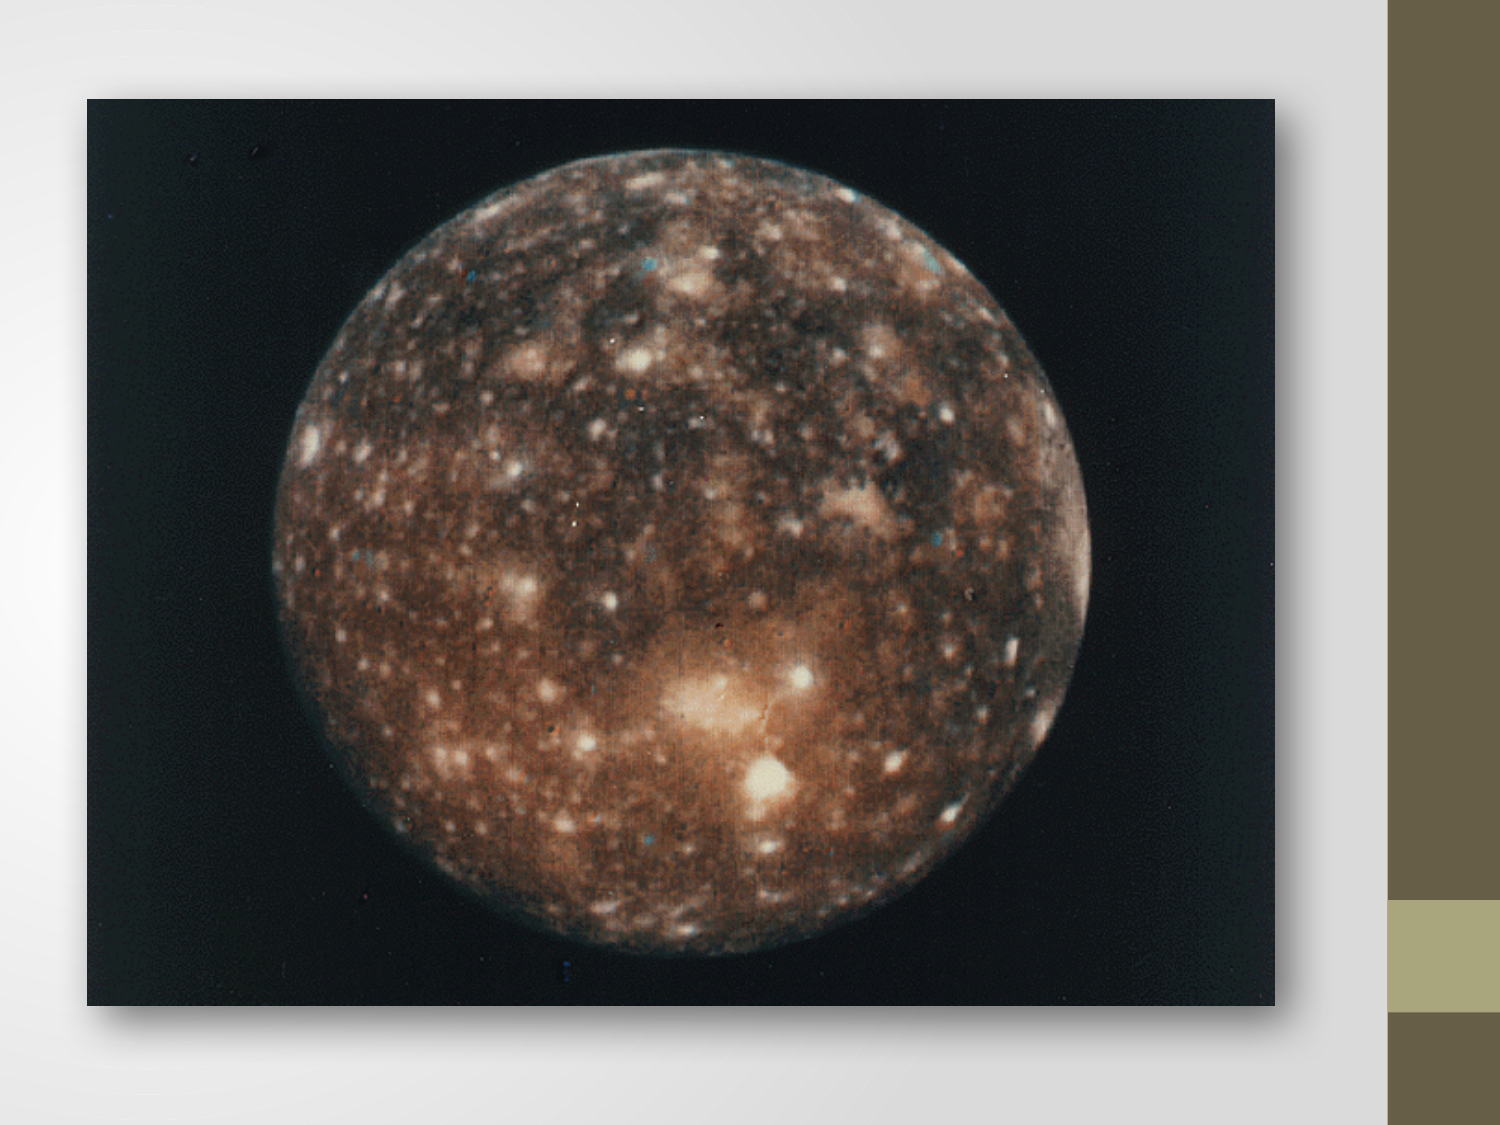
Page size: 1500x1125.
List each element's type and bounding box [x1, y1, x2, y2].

picture [86, 99, 1276, 1006]
